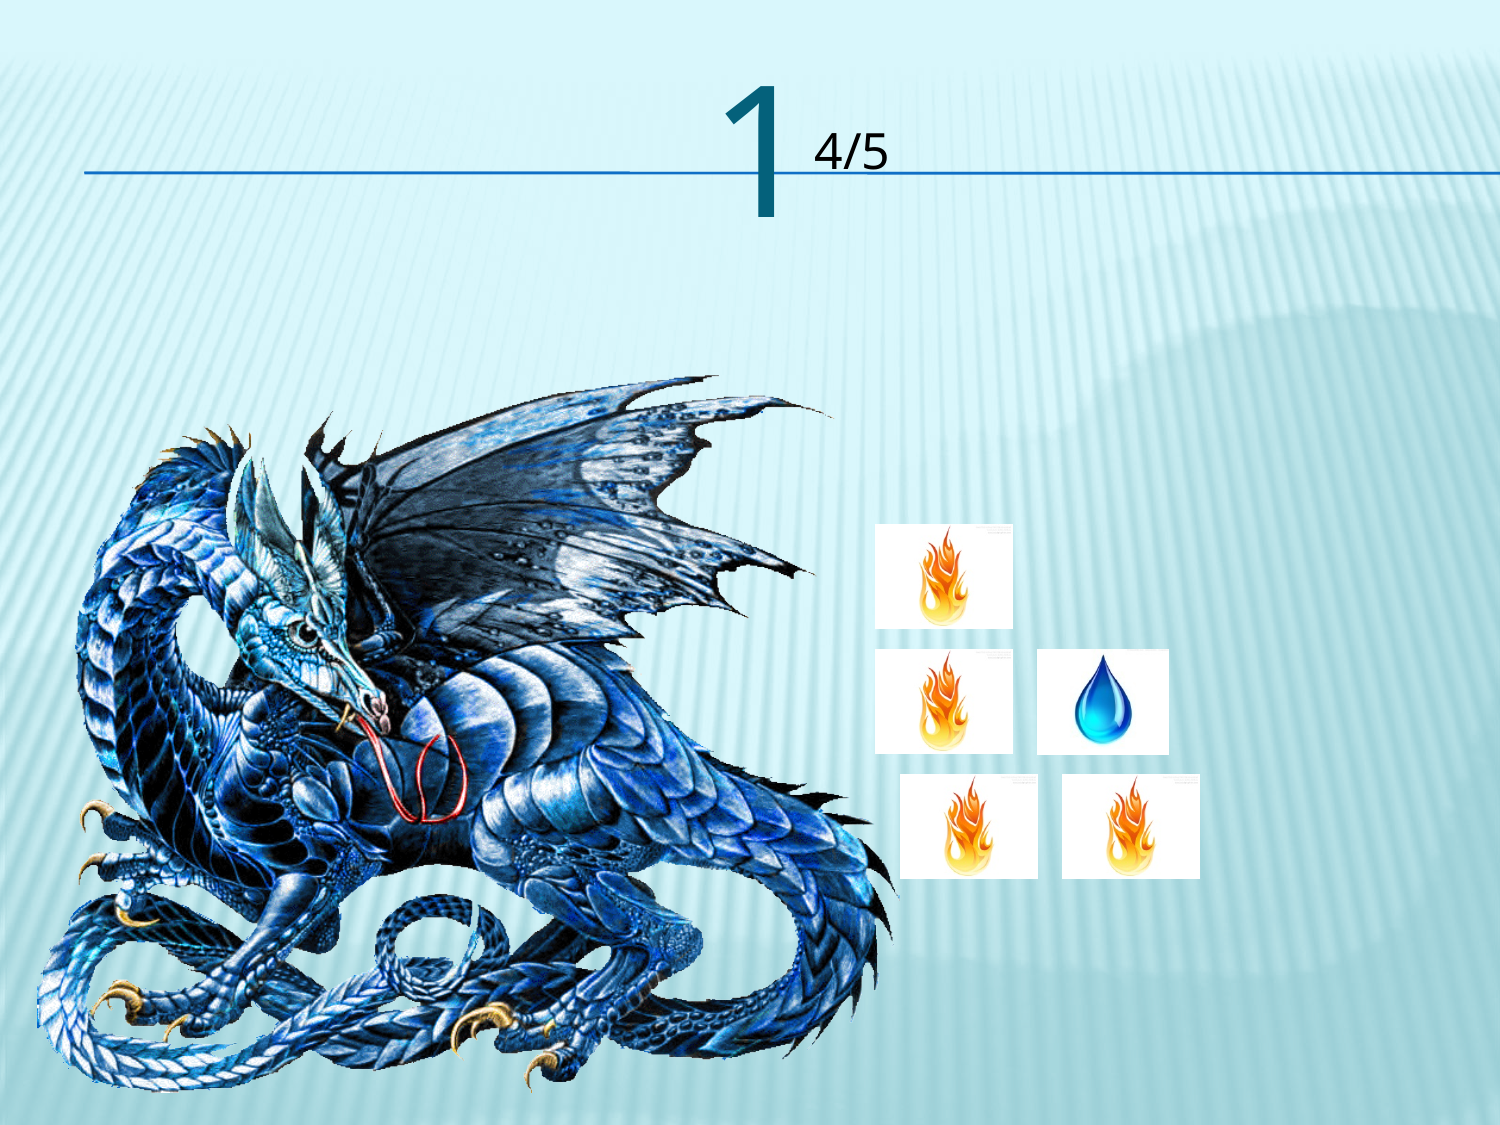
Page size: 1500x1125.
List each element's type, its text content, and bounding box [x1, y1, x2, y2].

picture [1062, 774, 1201, 879]
text_box 4/5 [799, 112, 963, 188]
title 1 [49, 75, 1475, 213]
picture [1037, 649, 1170, 756]
picture [37, 374, 1038, 1093]
